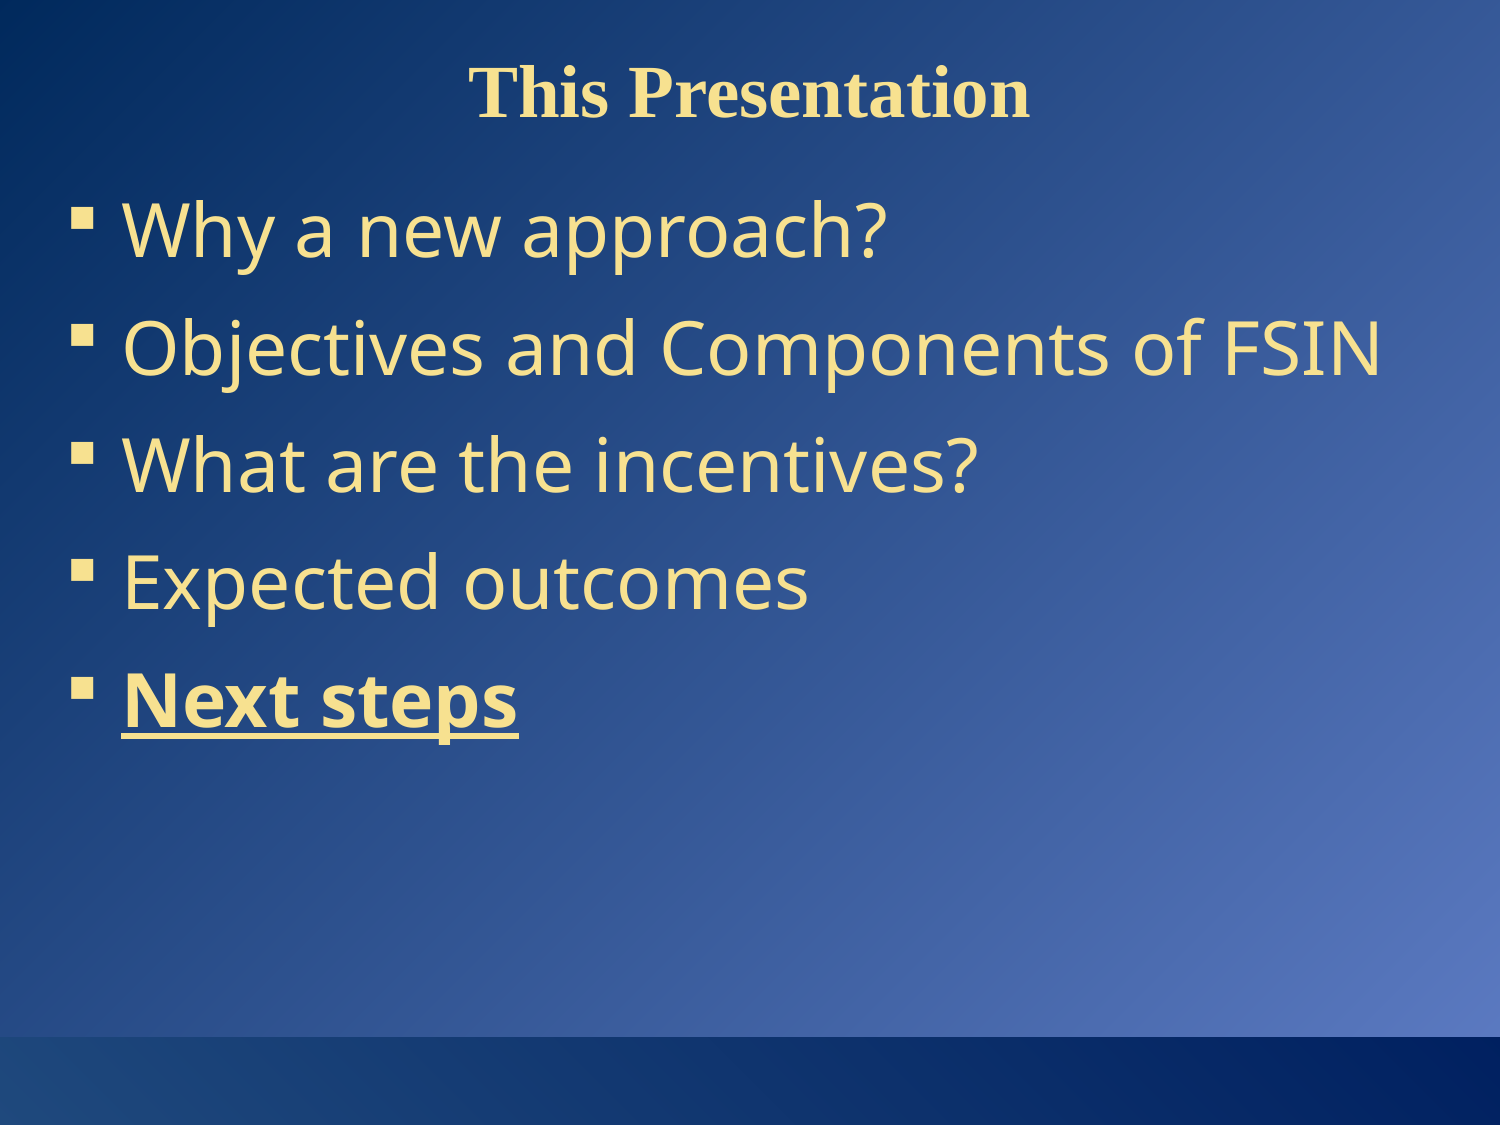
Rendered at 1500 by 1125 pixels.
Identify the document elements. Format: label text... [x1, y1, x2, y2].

title This Presentation [49, 24, 1451, 150]
list Why a new approach? Objectives and Components of FSIN What are the incentives? Expected outcomes Next steps [49, 174, 1451, 1013]
